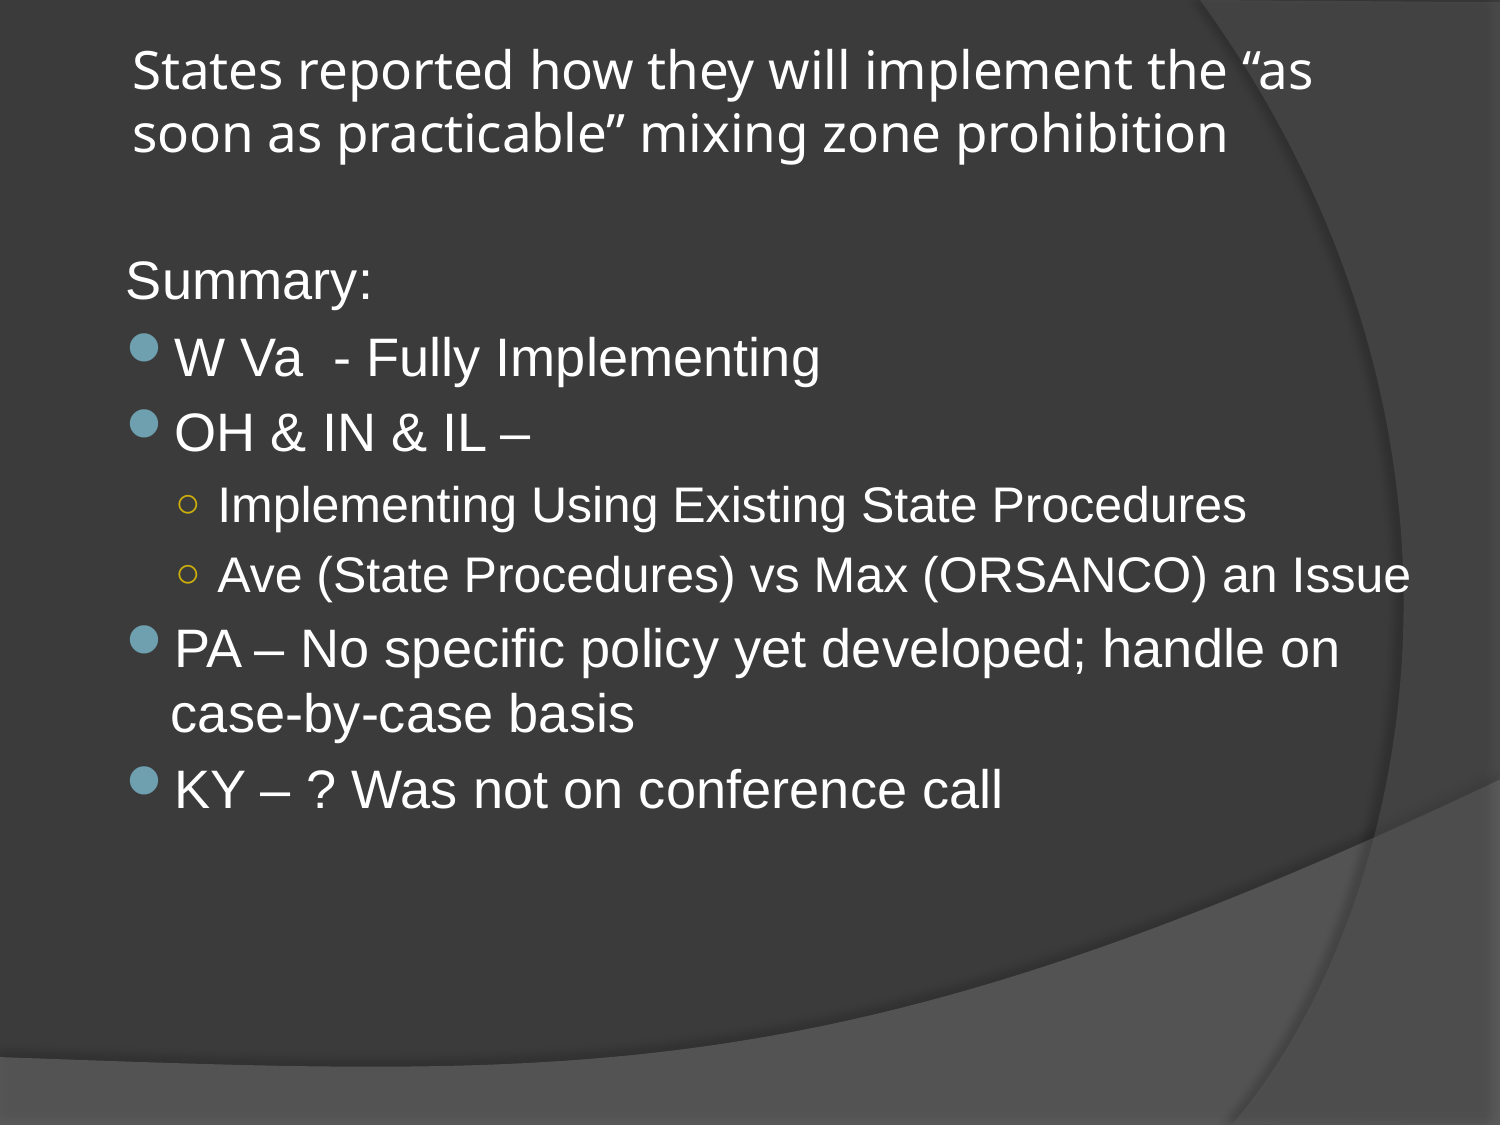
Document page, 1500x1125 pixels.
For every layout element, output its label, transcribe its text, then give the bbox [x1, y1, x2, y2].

list Summary: W Va - Fully Implementing OH & IN & IL – Implementing Using Existing State Procedures Ave (State Procedures) vs Max (ORSANCO) an Issue PA – No specific policy yet developed; handle on case-by-case basis KY – ? Was not on conference call [37, 162, 1463, 1088]
title States reported how they will implement the “as soon as practicable” mixing zone prohibition [125, 24, 1350, 162]
